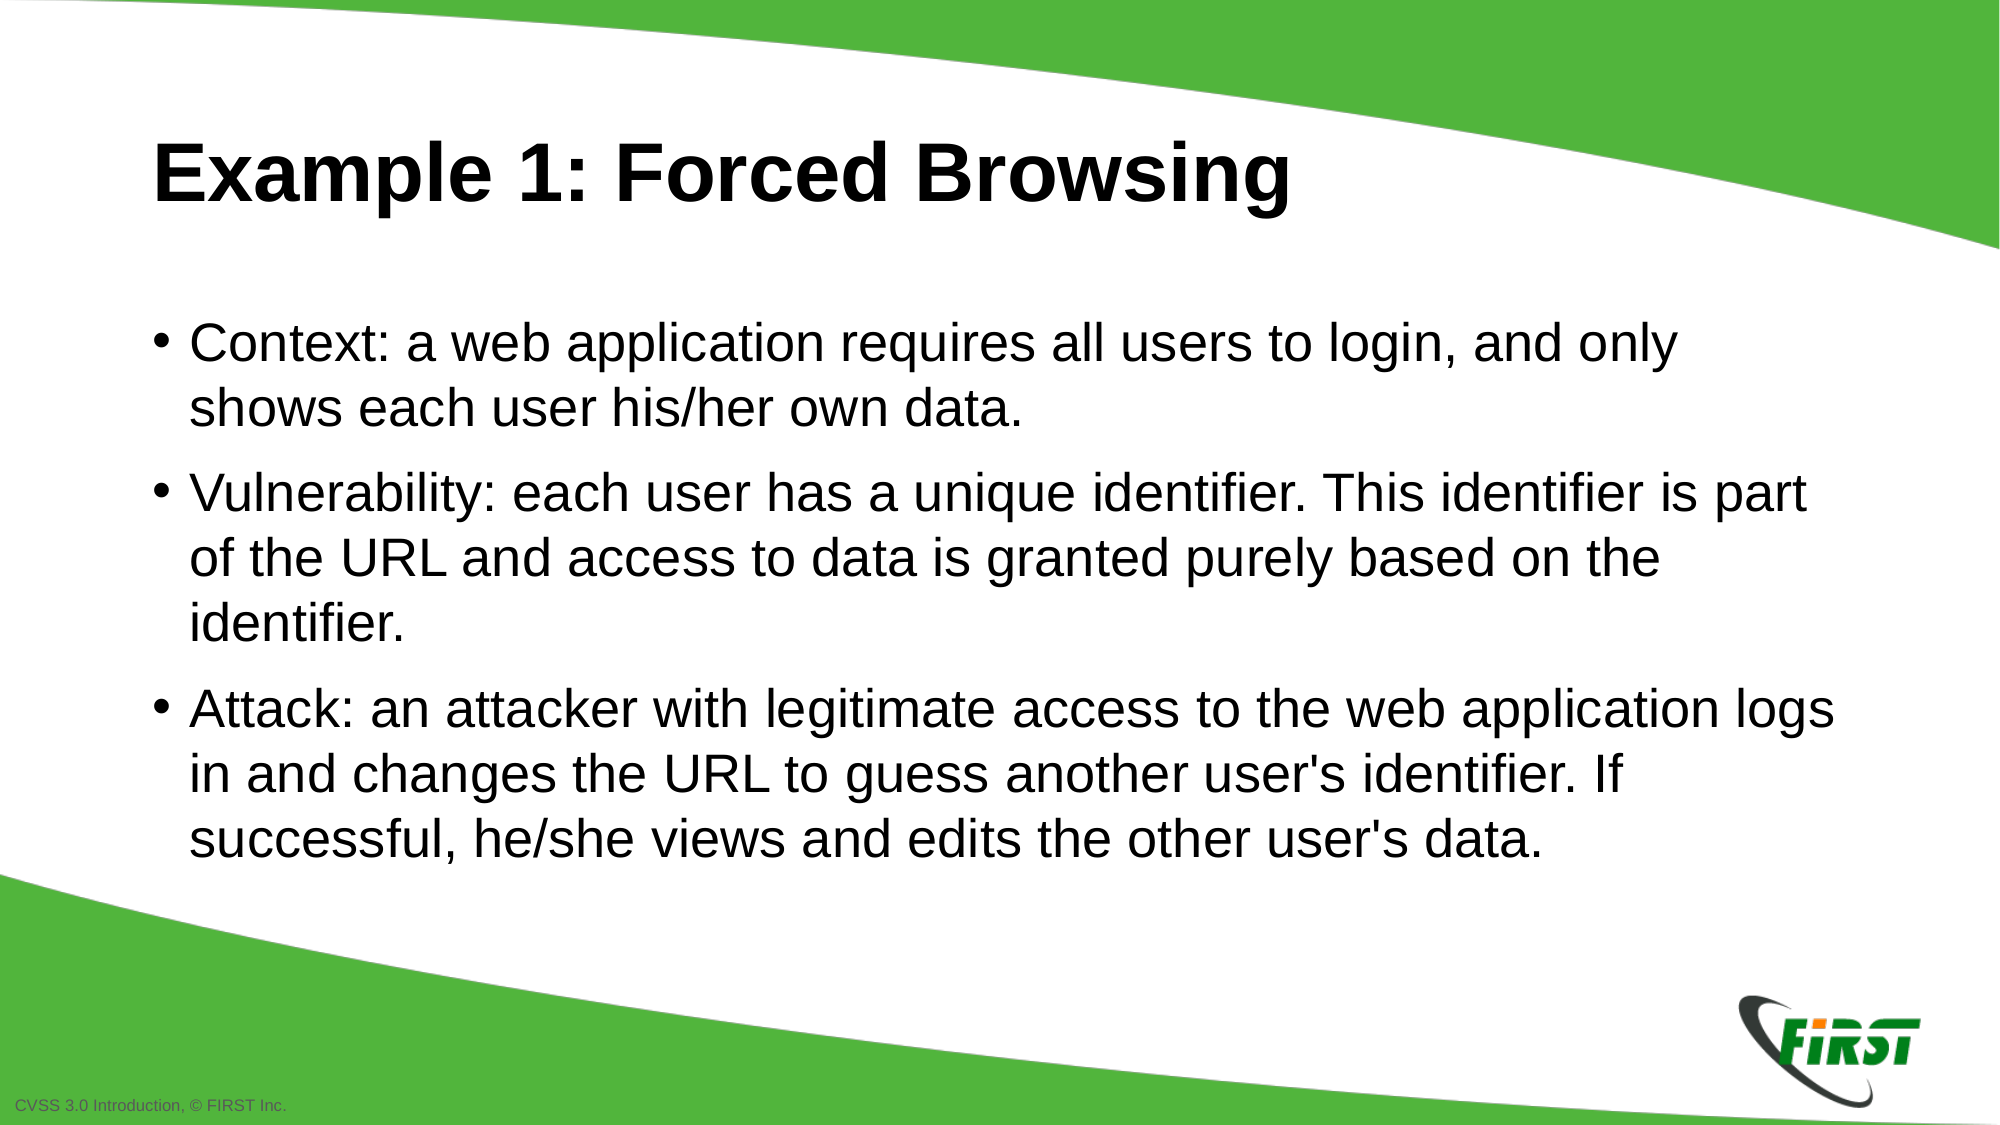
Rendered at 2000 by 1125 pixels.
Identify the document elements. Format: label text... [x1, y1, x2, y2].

picture [0, 0, 2000, 1125]
text_box Context: a web application requires all users to login, and only shows each user his/her own data. Vulnerability: each user has a unique identifier. This identifier is part of the URL and access to data is granted purely based on the identifier. Attack: an attacker with legitimate access to the web application logs in and changes the URL to guess another user's identifier. If successful, he/she views and edits the other user's data. [137, 299, 1863, 1014]
text_box Example 1: Forced Browsing [137, 59, 1862, 278]
